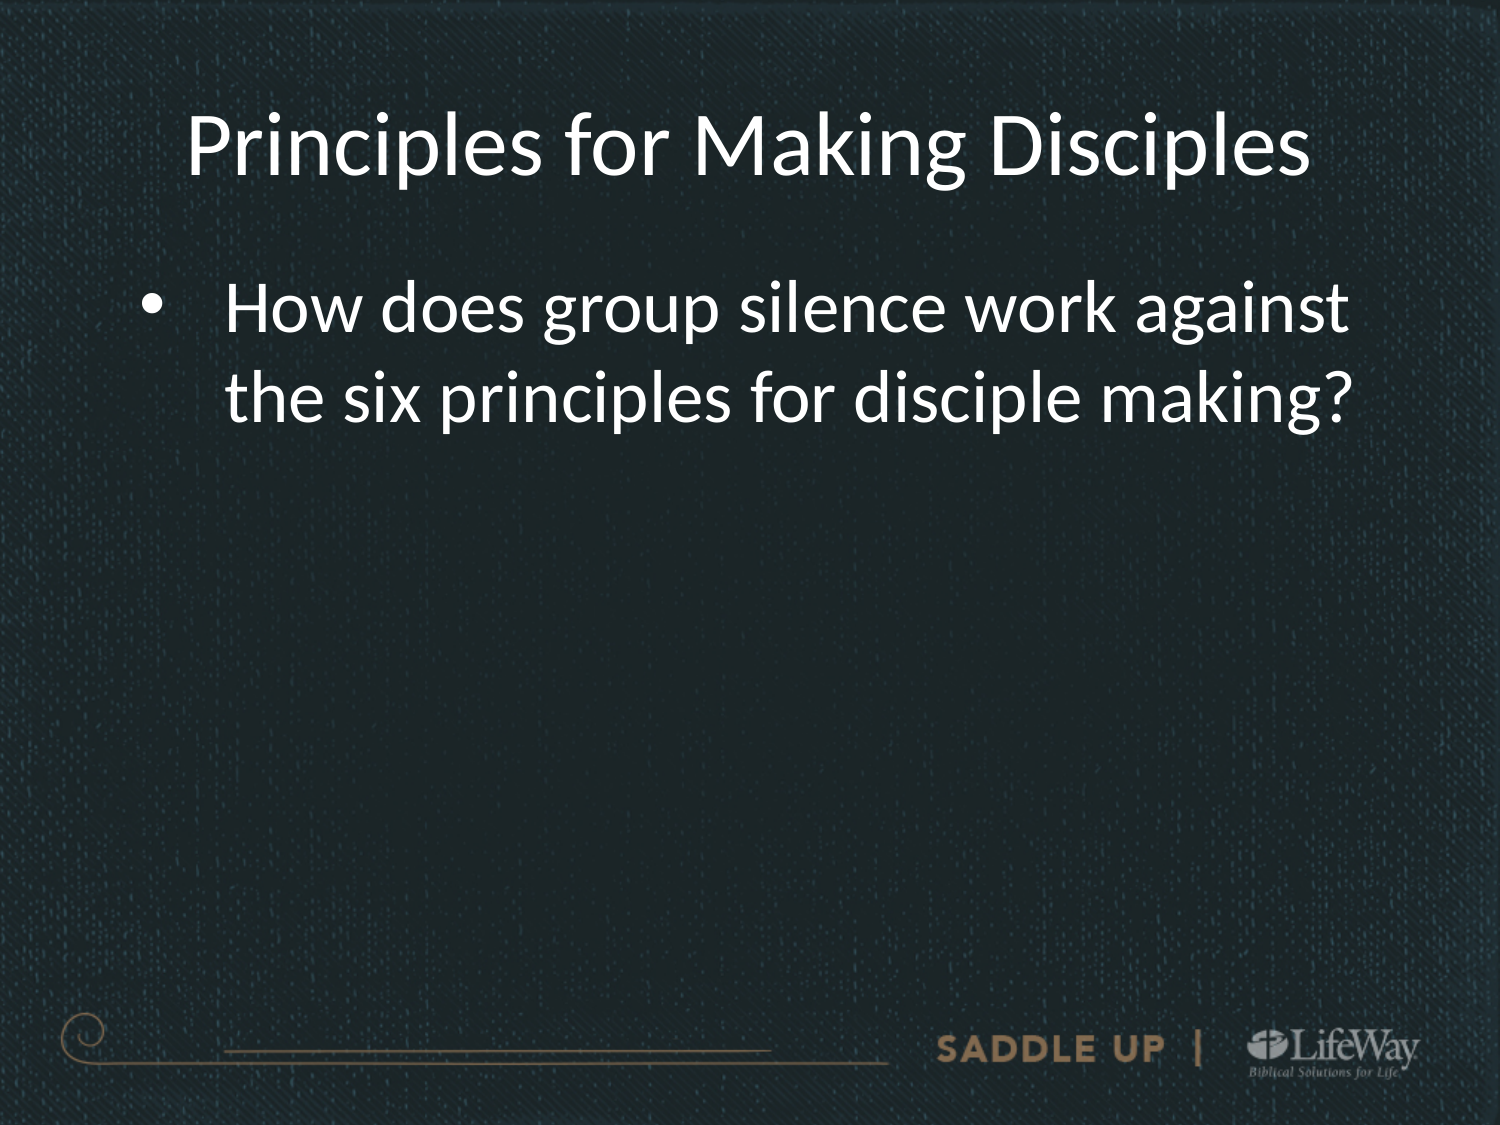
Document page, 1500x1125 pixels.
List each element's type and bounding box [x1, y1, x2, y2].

list [0, 0, 1500, 1125]
